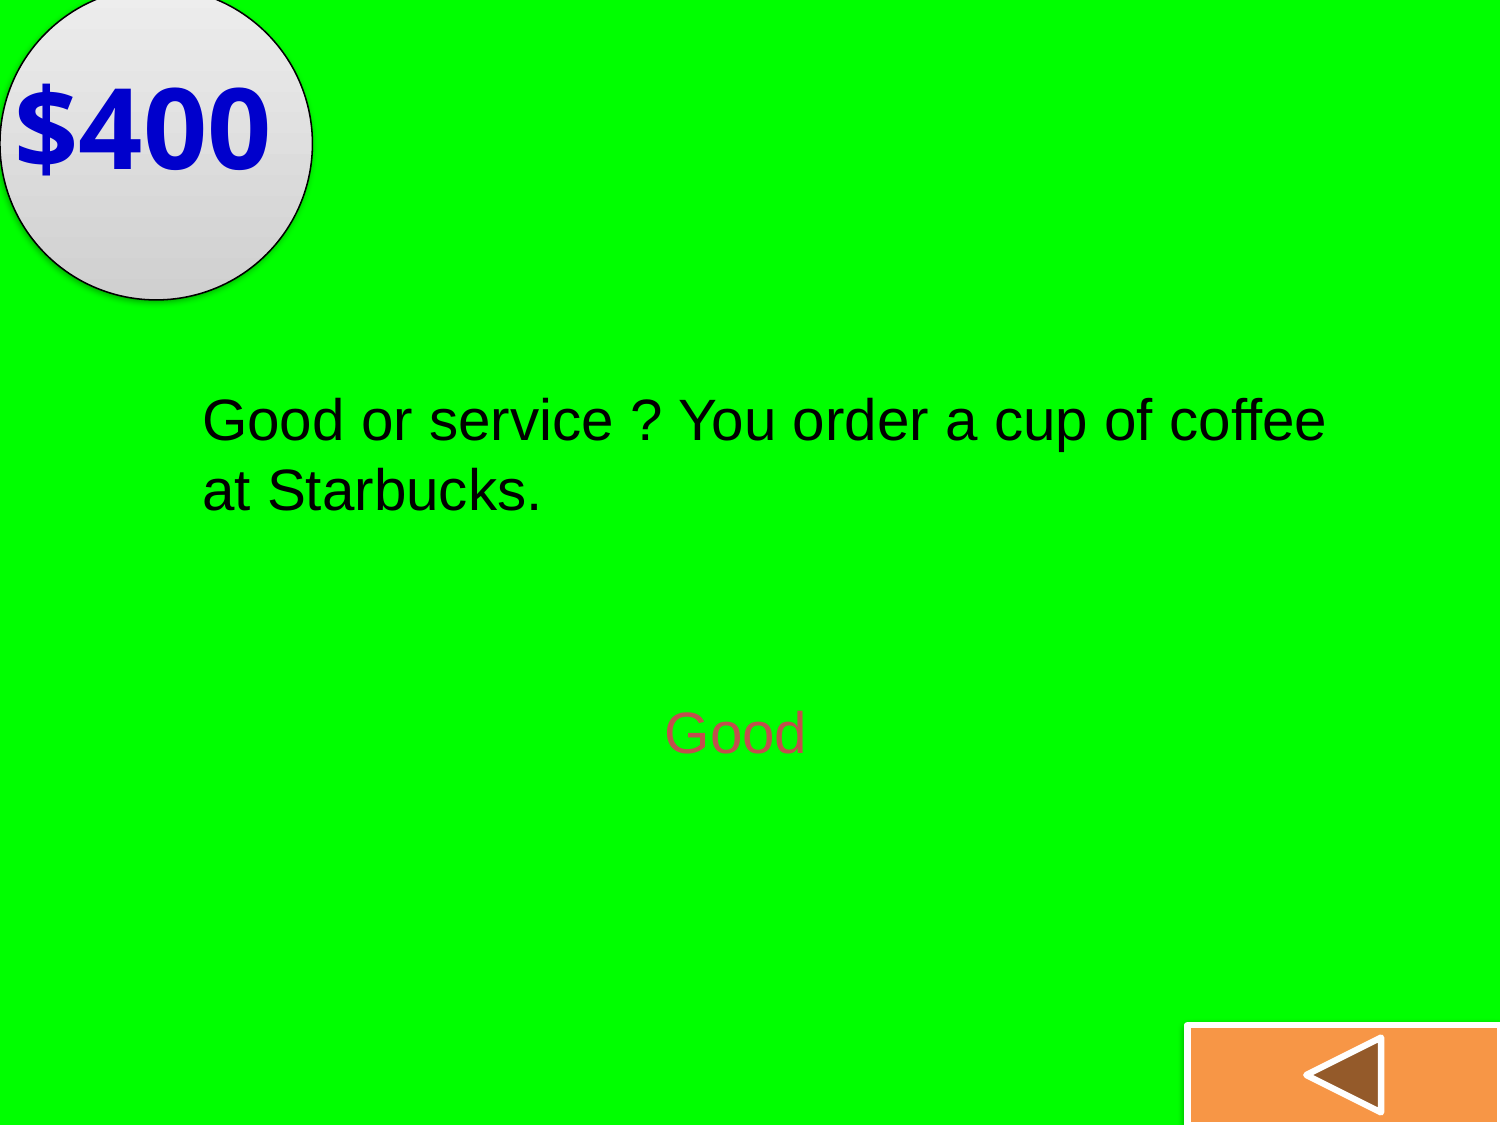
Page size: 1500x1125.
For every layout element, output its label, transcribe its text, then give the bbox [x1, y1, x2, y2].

text_box [30, 0, 282, 49]
text_box Good or service ? You order a cup of coffee at Starbucks. [187, 374, 1400, 530]
text_box Good [650, 687, 900, 773]
text_box [9, 200, 303, 301]
text_box [1184, 1022, 1500, 1125]
text_box $400 [0, 49, 1425, 200]
